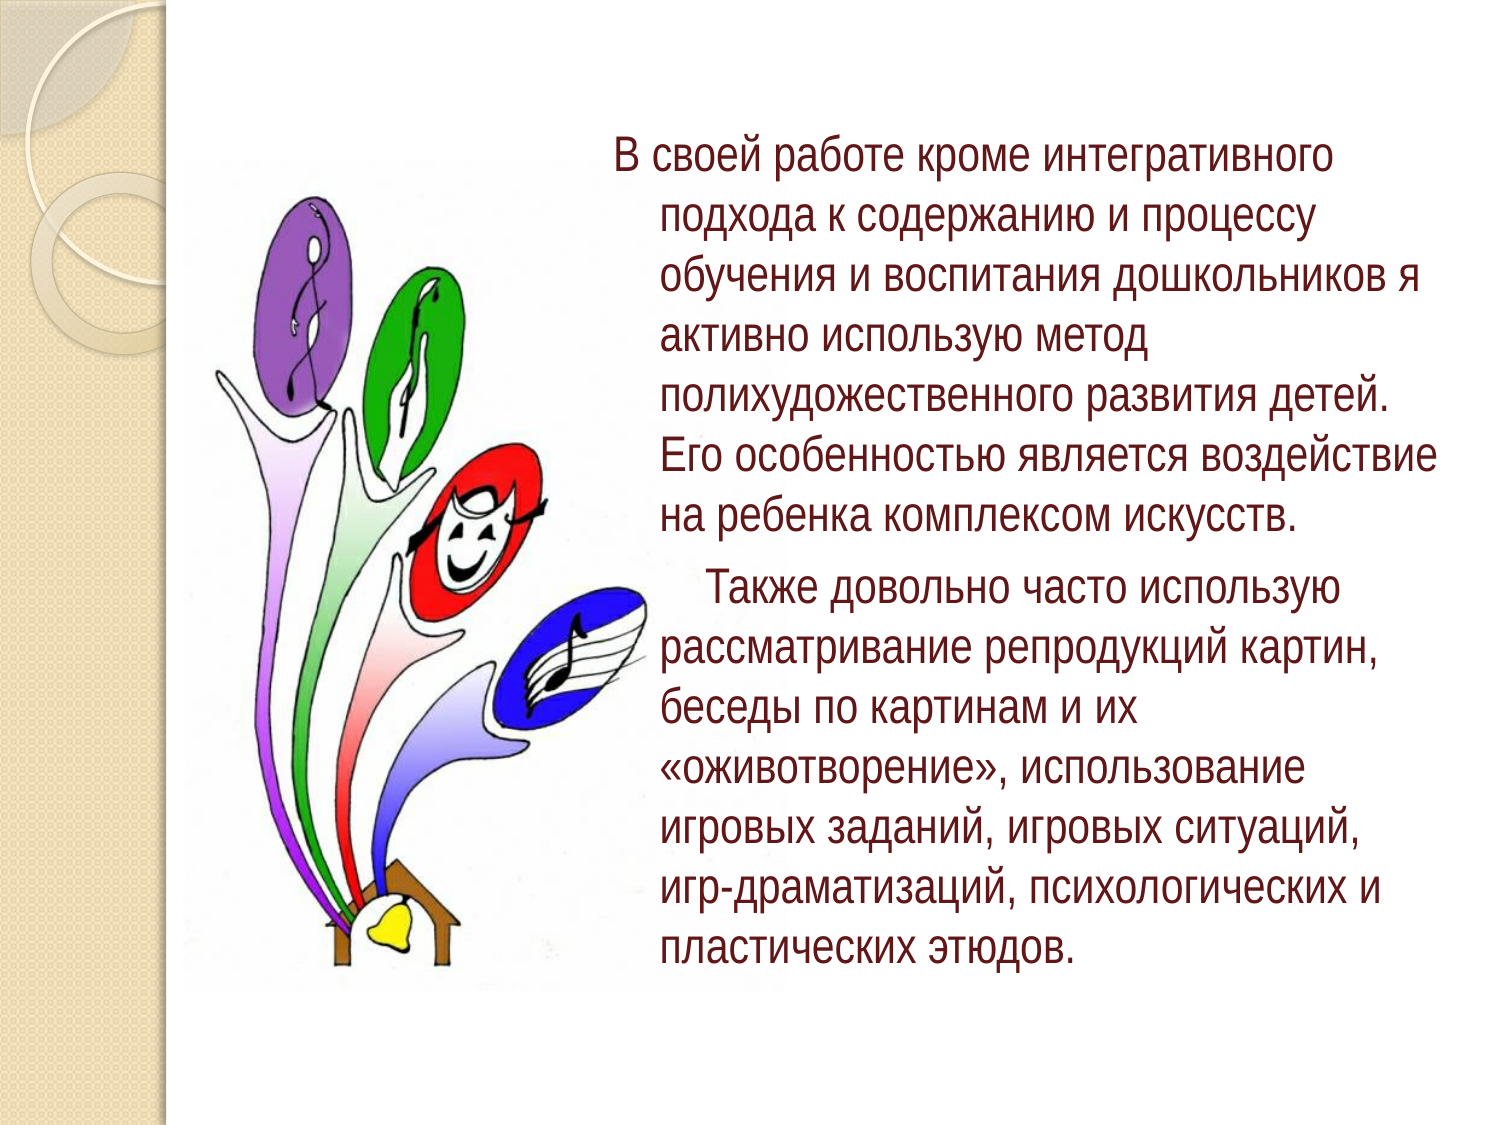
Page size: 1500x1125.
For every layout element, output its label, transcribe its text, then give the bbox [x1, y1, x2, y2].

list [182, 160, 787, 992]
list В своей работе кроме интегративного подхода к содержанию и процессу обучения и воспитания дошкольников я активно использую метод полихудожественного развития детей. Его особенностью является воздействие на ребенка комплексом искусств. Также довольно часто использую рассматривание репродукций картин, беседы по картинам и их «оживотворение», использование игровых заданий, игровых ситуаций, игр-драматизаций, психологических и пластических этюдов. [584, 113, 1466, 1016]
